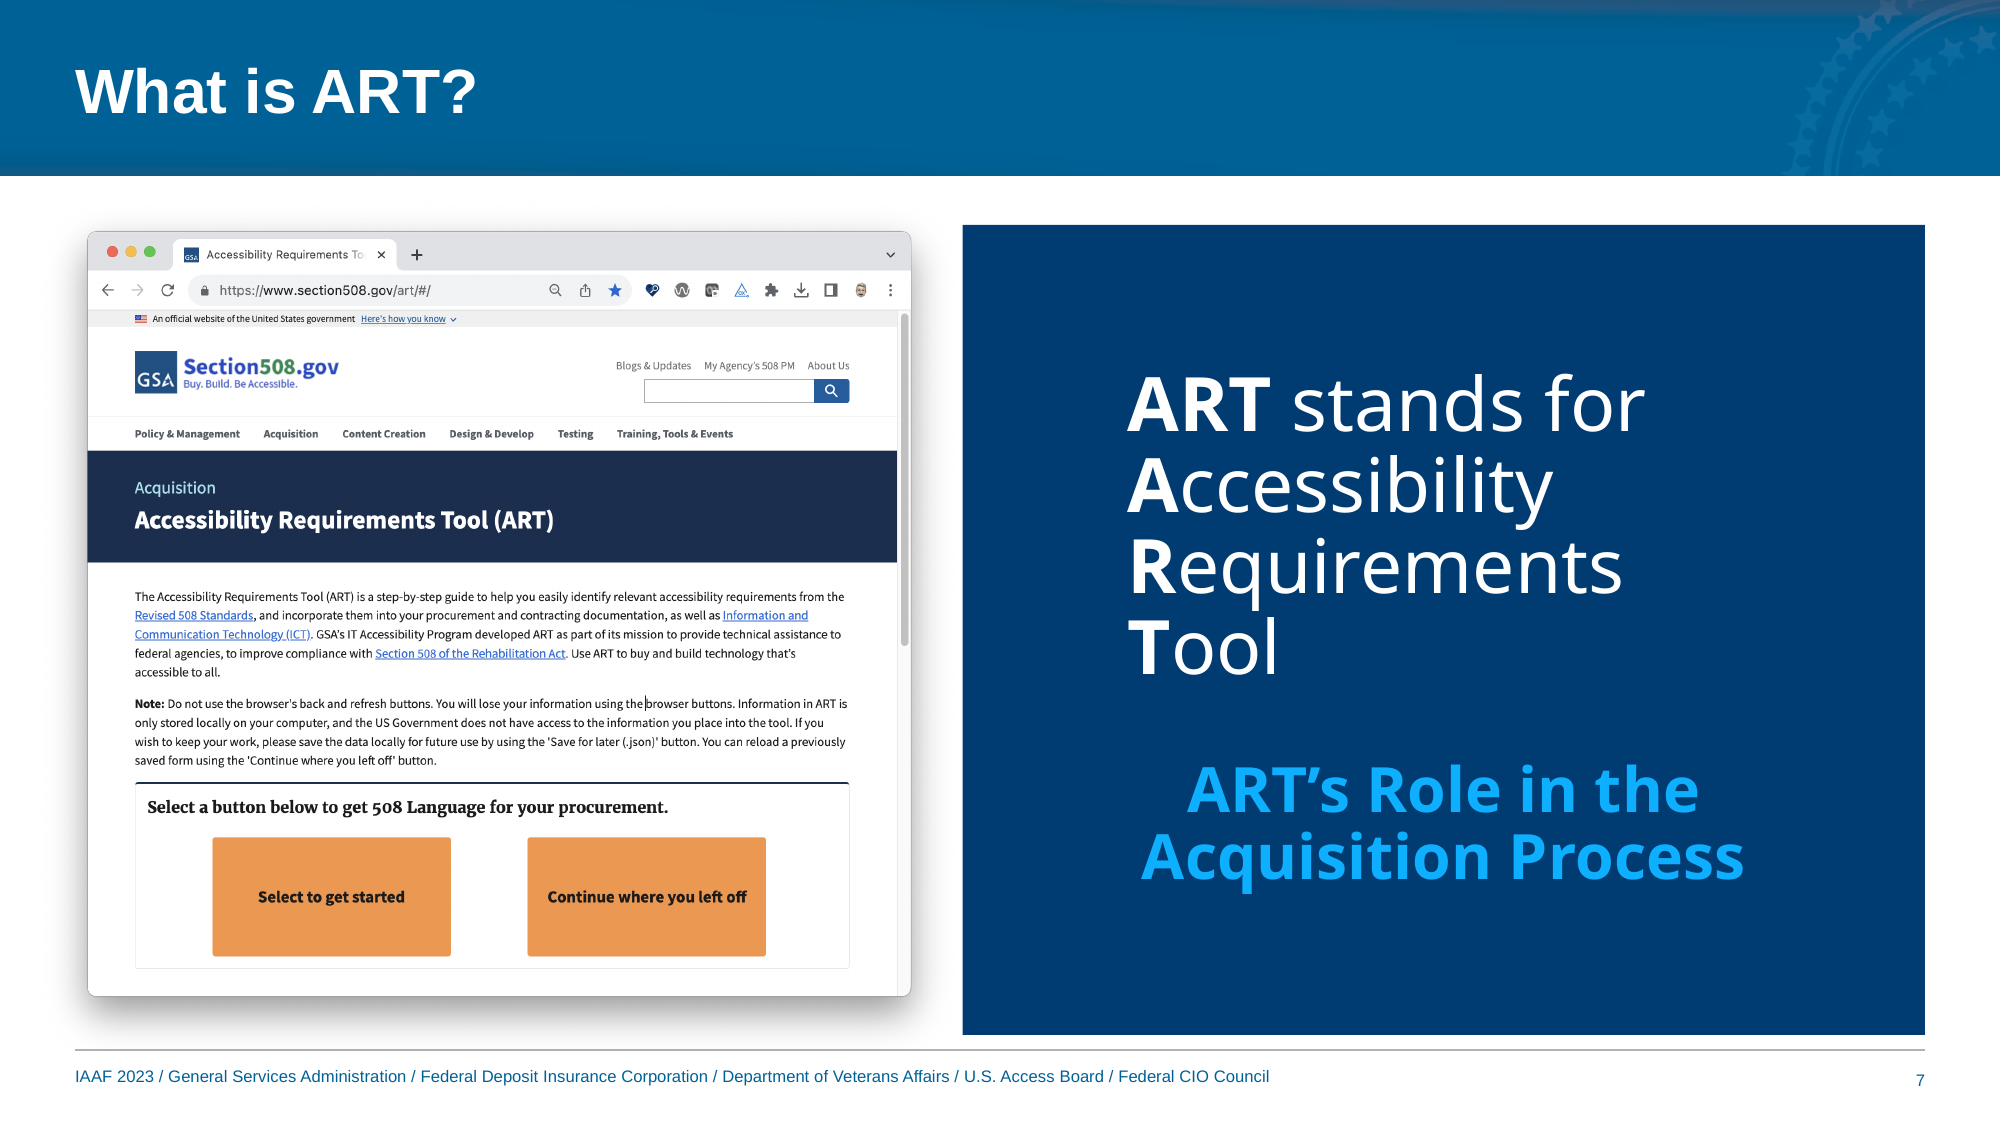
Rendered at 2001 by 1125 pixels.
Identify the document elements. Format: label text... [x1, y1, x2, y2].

slide_number 7 [1880, 1065, 1925, 1095]
title What is ART? [75, 52, 963, 128]
picture [0, 0, 2000, 176]
picture [0, 168, 666, 176]
picture [35, 196, 963, 1066]
list ART stands for Accessibility Requirements Tool ART’s Role in the Acquisition Process [967, 224, 1925, 1035]
